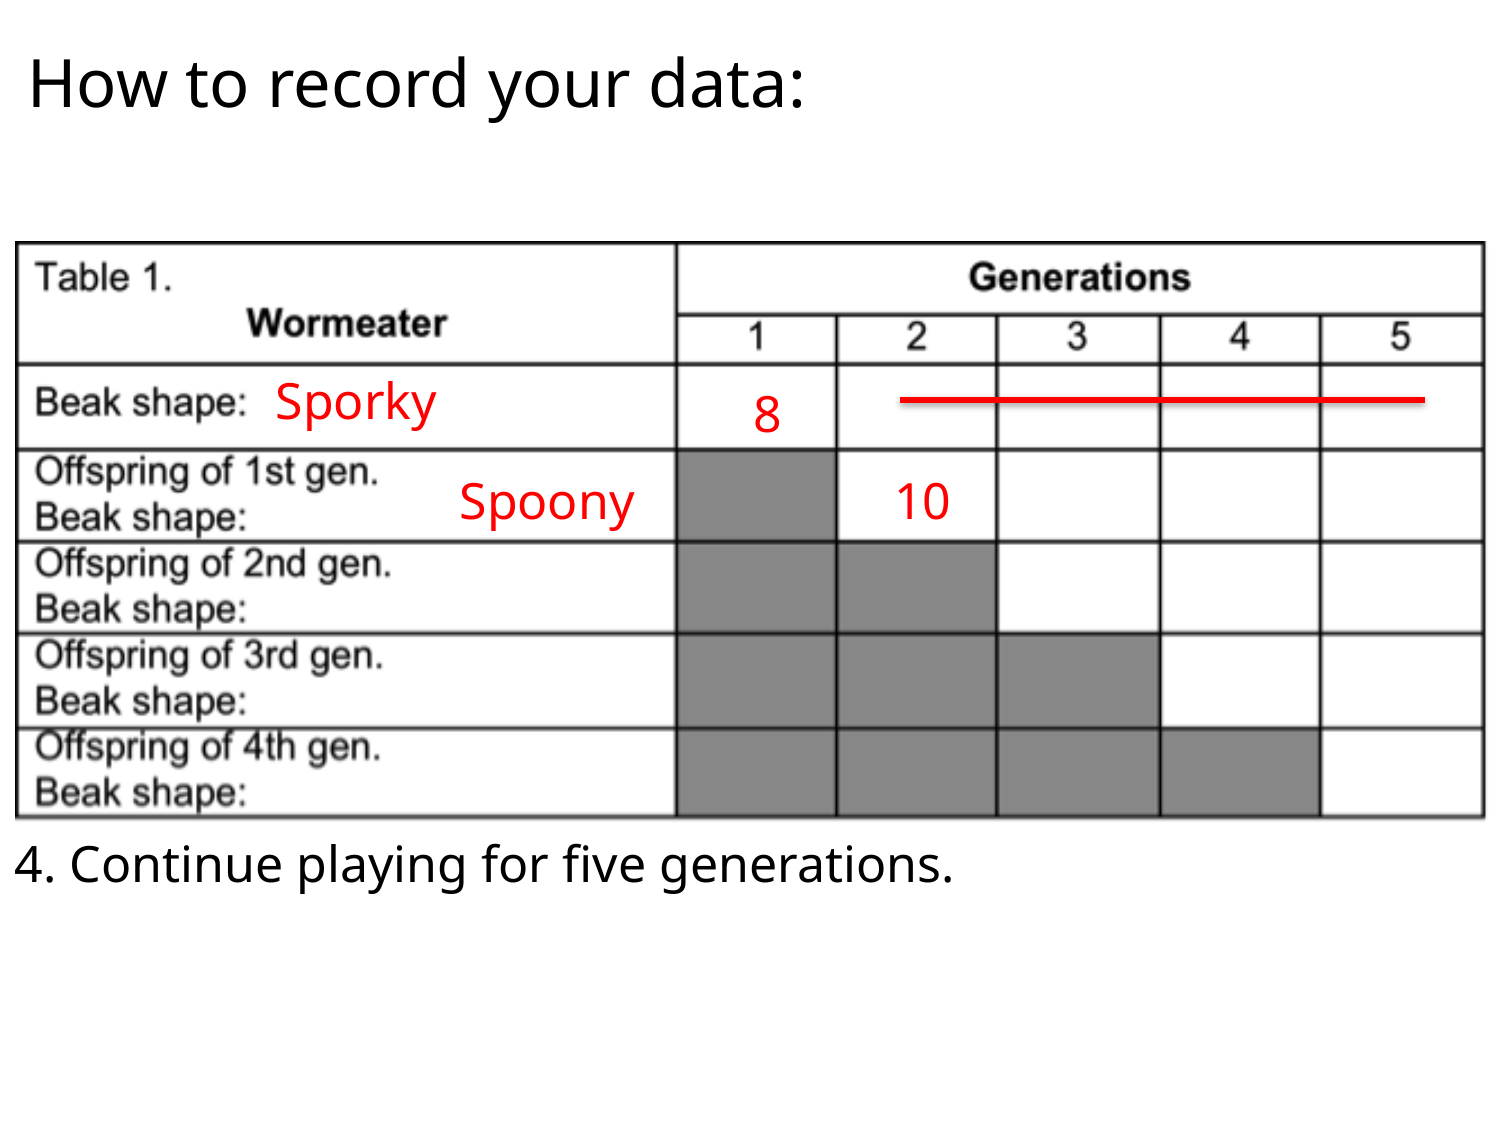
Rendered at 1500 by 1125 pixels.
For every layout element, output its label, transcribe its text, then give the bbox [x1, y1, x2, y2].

title How to record your data: [12, 11, 1288, 150]
picture [0, 224, 1500, 851]
text_box 4. Continue playing for five generations. [0, 859, 1055, 900]
